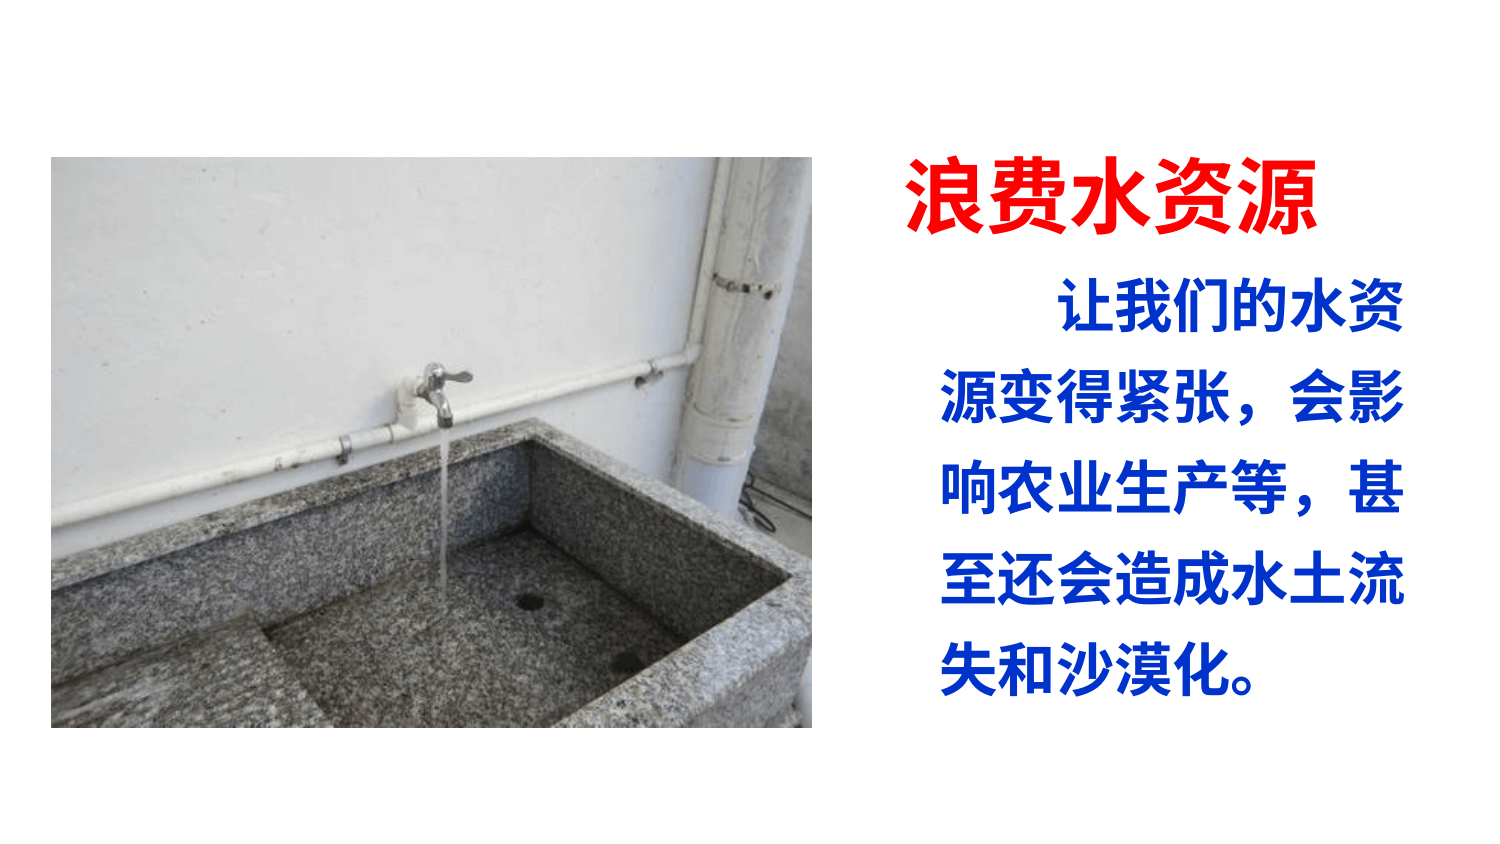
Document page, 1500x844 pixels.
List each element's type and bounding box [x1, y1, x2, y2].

text_box [811, 106, 1431, 716]
picture [51, 157, 812, 728]
